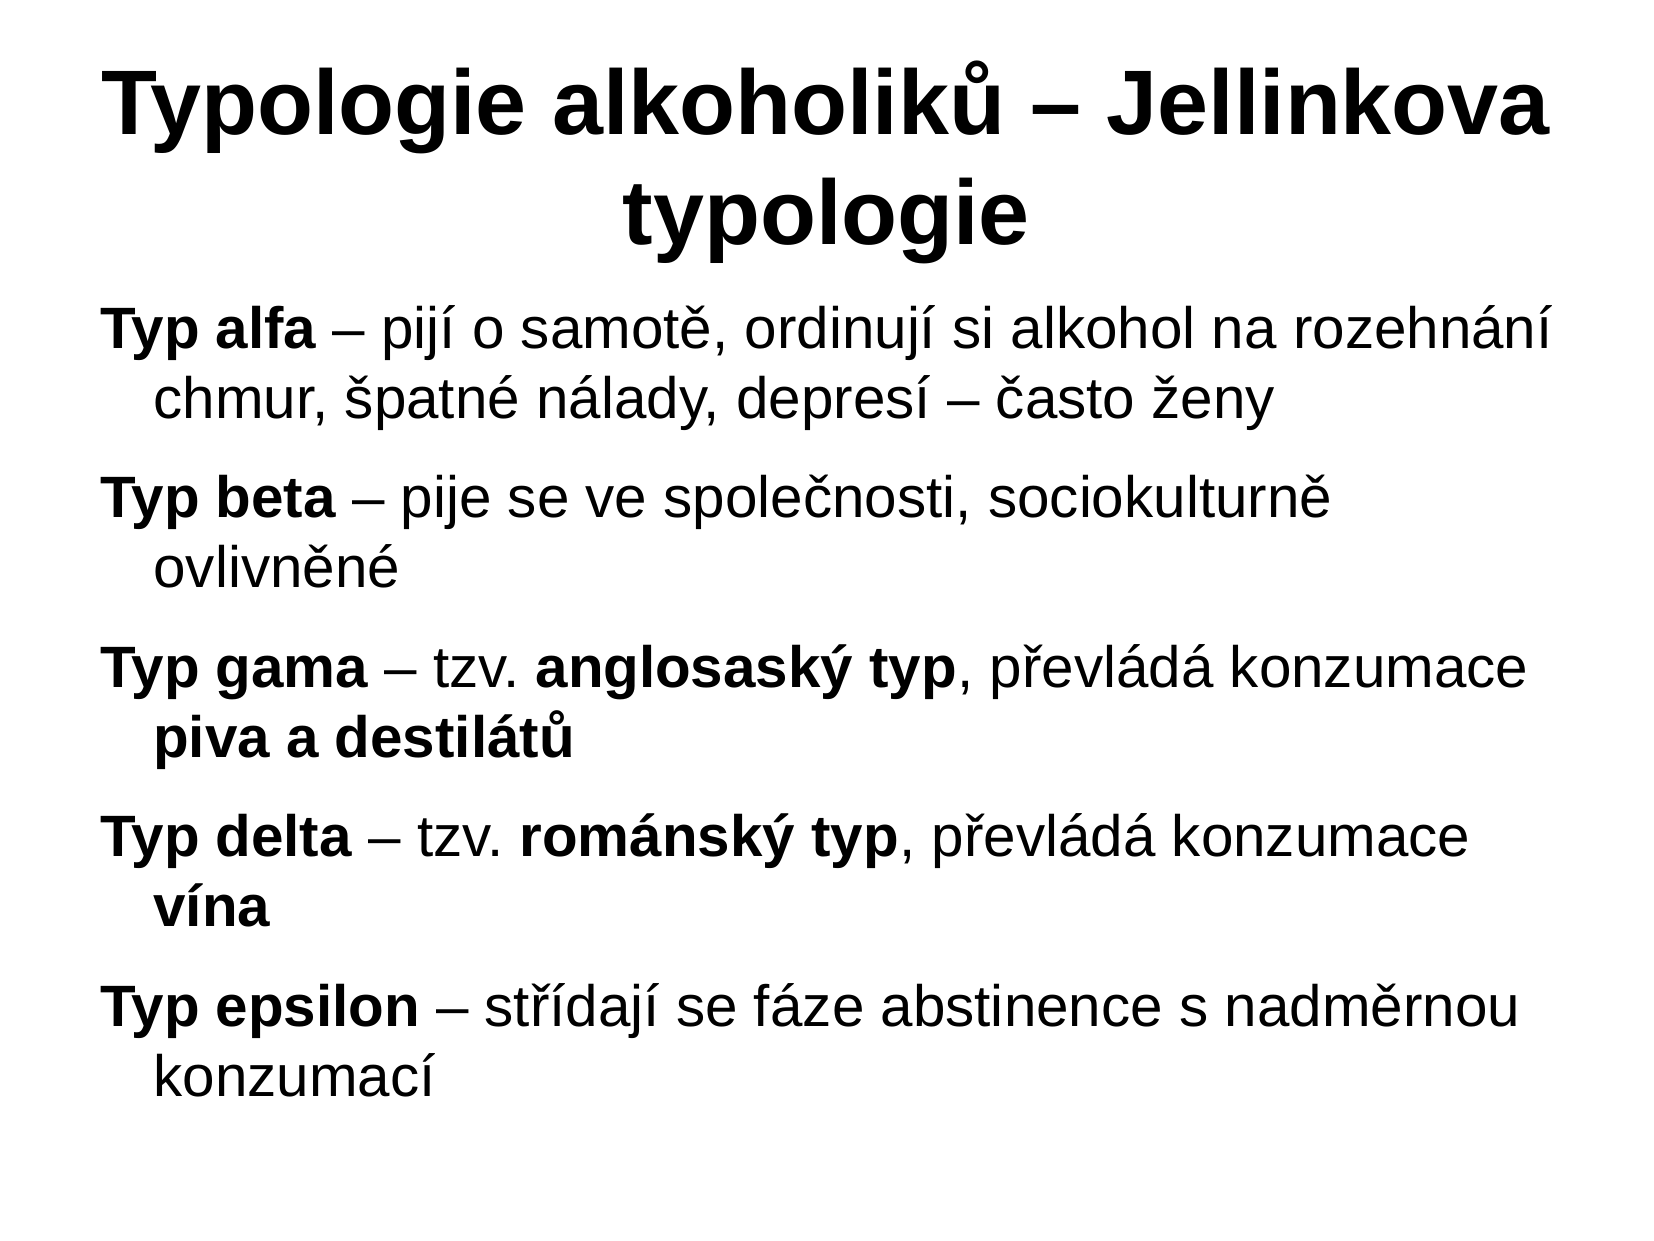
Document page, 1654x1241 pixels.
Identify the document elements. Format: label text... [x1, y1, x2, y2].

title Typologie alkoholiků – Jellinkova typologie [82, 49, 1571, 257]
list Typ alfa – pijí o samotě, ordinují si alkohol na rozehnání chmur, špatné nálady, depresí – často ženy Typ beta – pije se ve společnosti, sociokulturně ovlivněné Typ gama – tzv. anglosaský typ, převládá konzumace piva a destilátů Typ delta – tzv. románský typ, převládá konzumace vína Typ epsilon – střídají se fáze abstinence s nadměrnou konzumací [82, 290, 1571, 1109]
